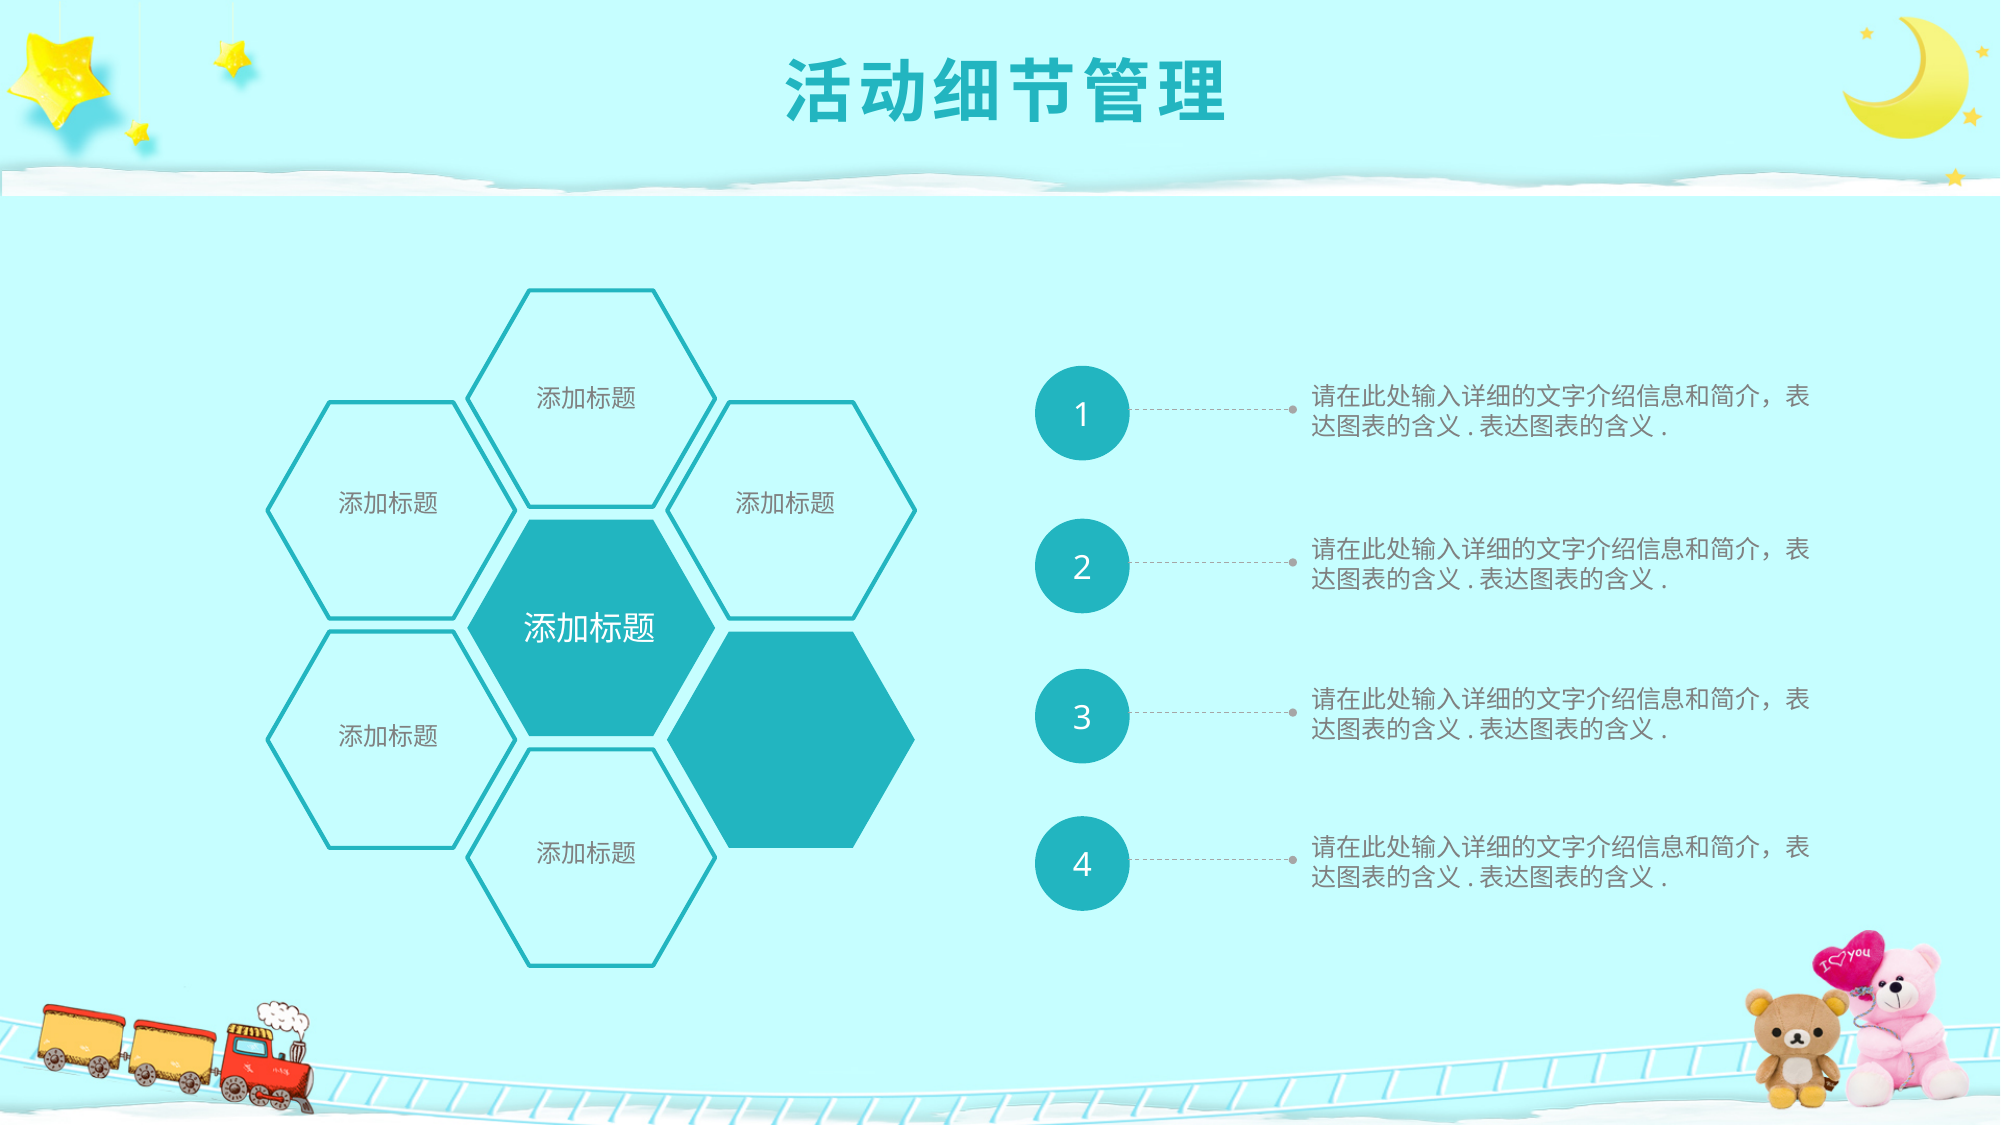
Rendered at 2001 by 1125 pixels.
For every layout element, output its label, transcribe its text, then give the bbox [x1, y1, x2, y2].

picture [0, 0, 2001, 1125]
text_box 请在此处输入详细的文字介绍信息和简介，表达图表的含义.表达图表的含义. [1296, 373, 1837, 505]
text_box 请在此处输入详细的文字介绍信息和简介，表达图表的含义.表达图表的含义. [1296, 526, 1837, 657]
text_box 活动细节管理 [759, 47, 1251, 130]
text_box 请在此处输入详细的文字介绍信息和简介，表达图表的含义.表达图表的含义. [1296, 676, 1837, 808]
text_box 3 [1034, 667, 1131, 765]
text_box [267, 290, 916, 966]
text_box 请在此处输入详细的文字介绍信息和简介，表达图表的含义.表达图表的含义. [1296, 823, 1837, 955]
text_box 1 [1034, 364, 1131, 462]
text_box 4 [1034, 815, 1131, 912]
text_box 2 [1034, 517, 1131, 615]
